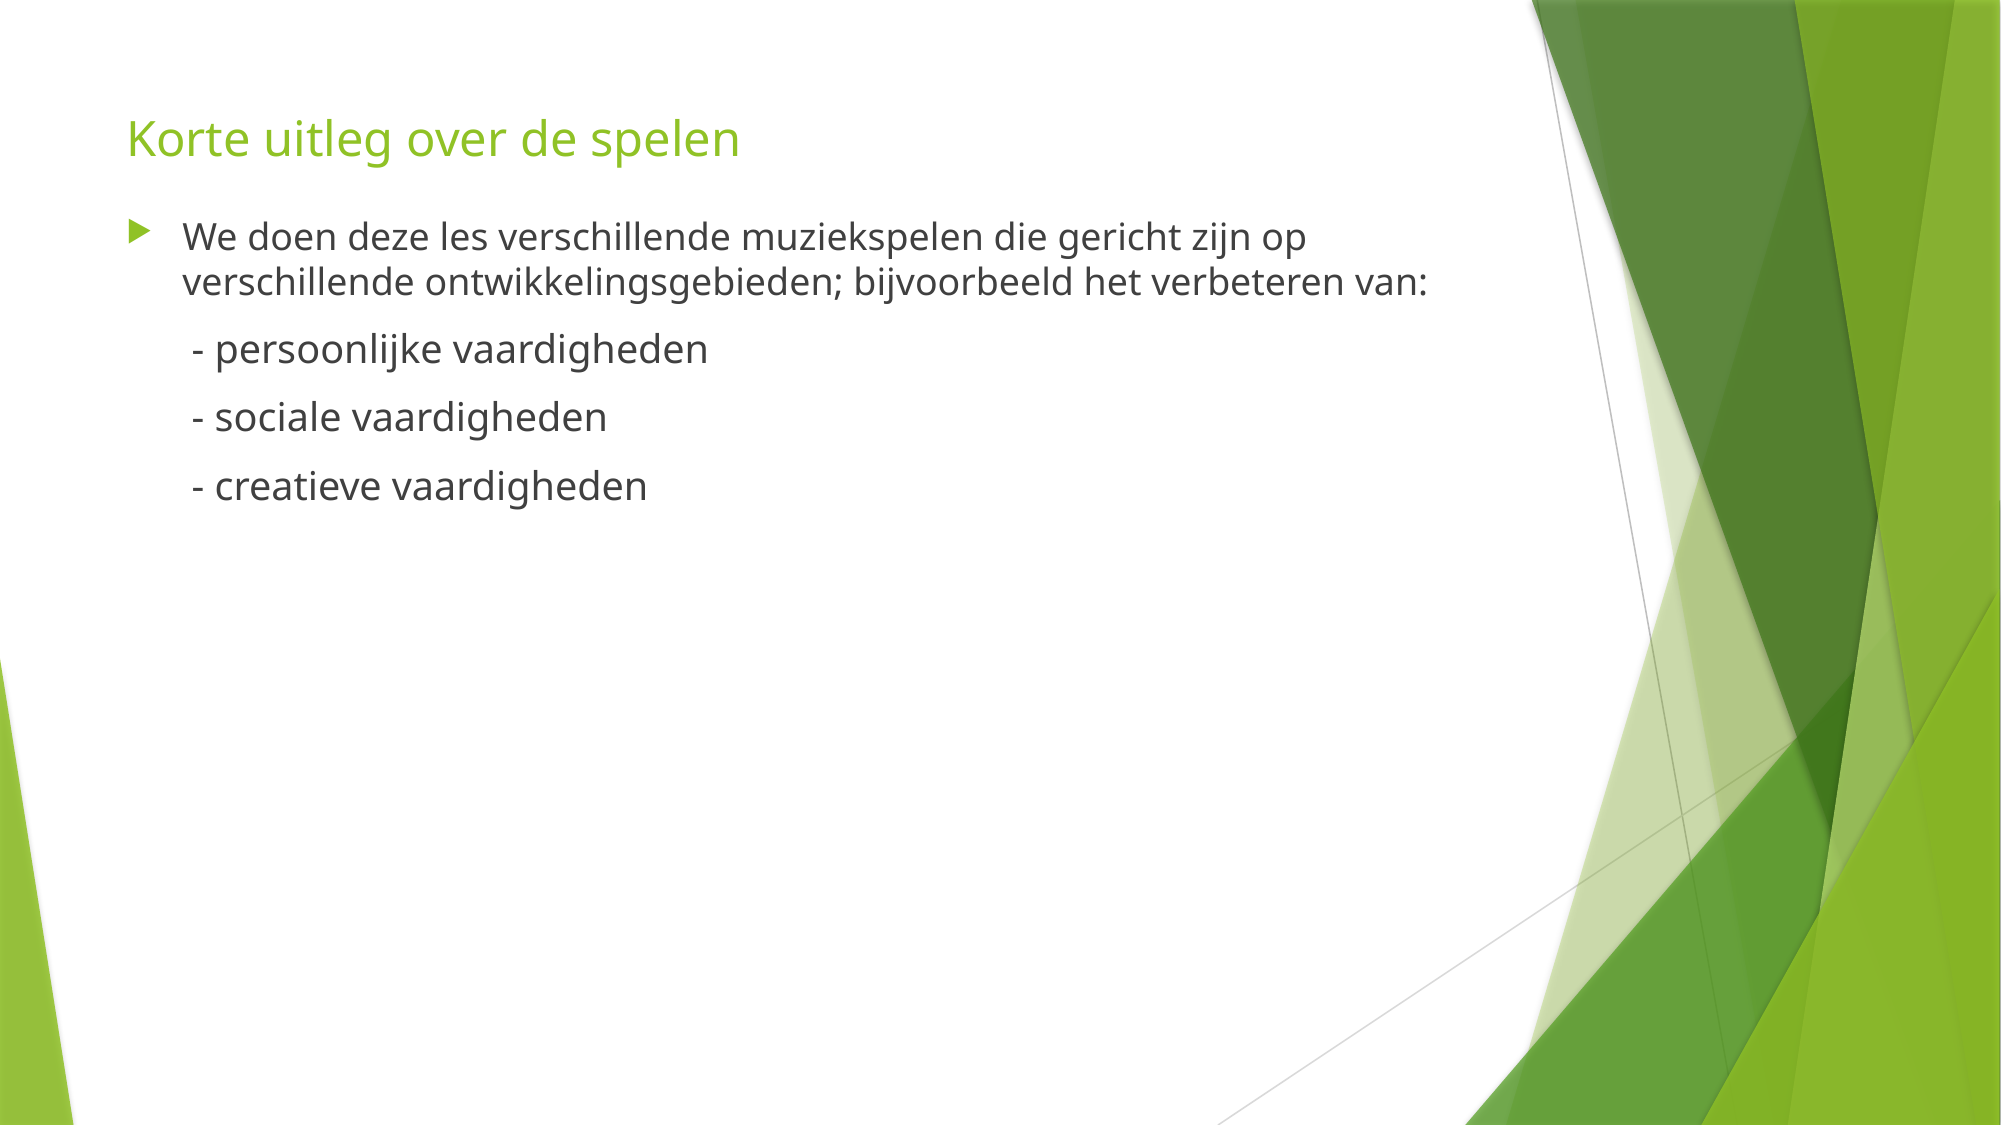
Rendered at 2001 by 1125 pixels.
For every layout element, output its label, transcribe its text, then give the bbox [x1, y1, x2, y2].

title Korte uitleg over de spelen [111, 99, 1522, 205]
list We doen deze les verschillende muziekspelen die gericht zijn op verschillende ontwikkelingsgebieden; bijvoorbeeld het verbeteren van: - persoonlijke vaardigheden - sociale vaardigheden - creatieve vaardigheden [111, 205, 1522, 843]
